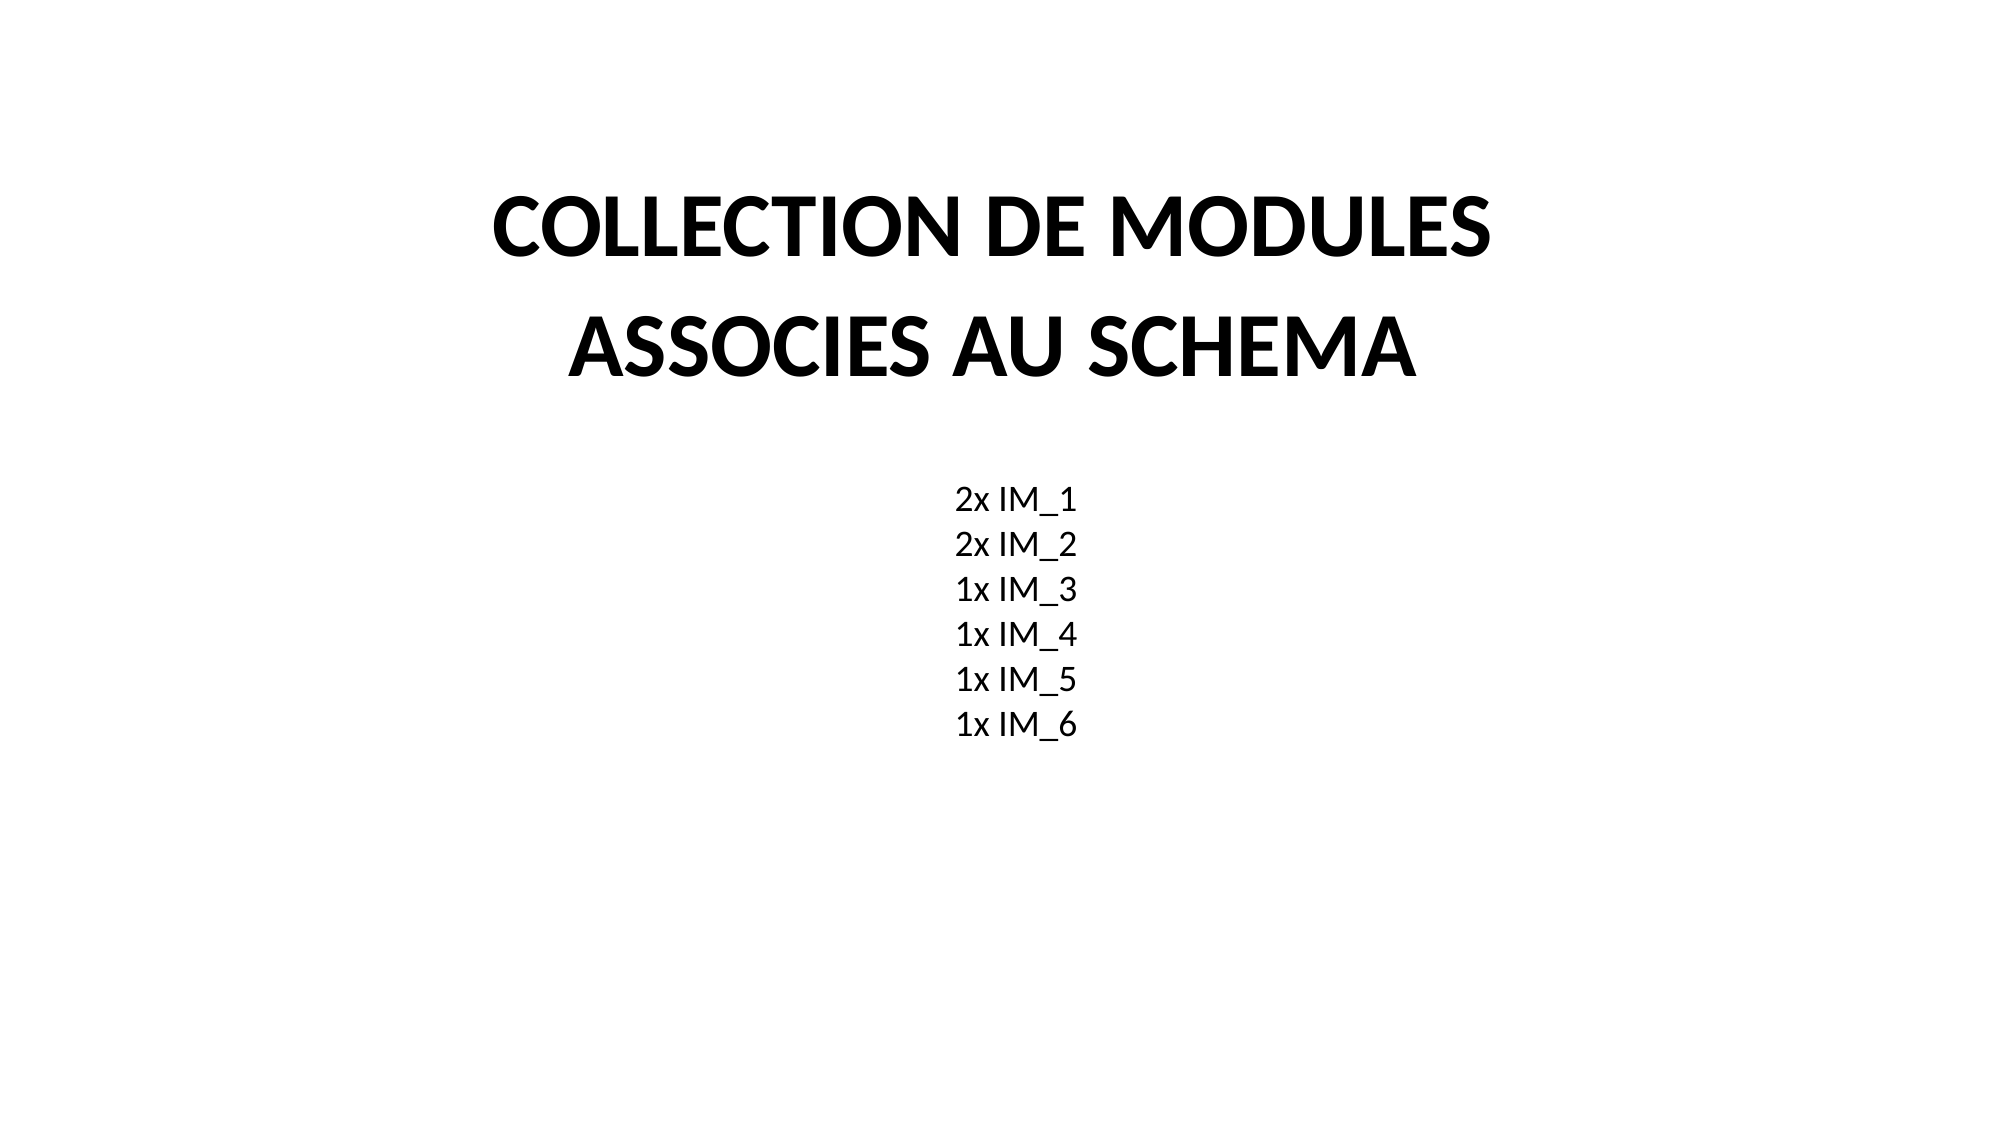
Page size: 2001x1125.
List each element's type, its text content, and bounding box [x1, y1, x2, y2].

list COLLECTION DE MODULES ASSOCIES AU SCHEMA [130, 169, 1856, 424]
text_box 2x IM_1 2x IM_2 1x IM_3 1x IM_4 1x IM_5 1x IM_6 [677, 466, 1355, 752]
